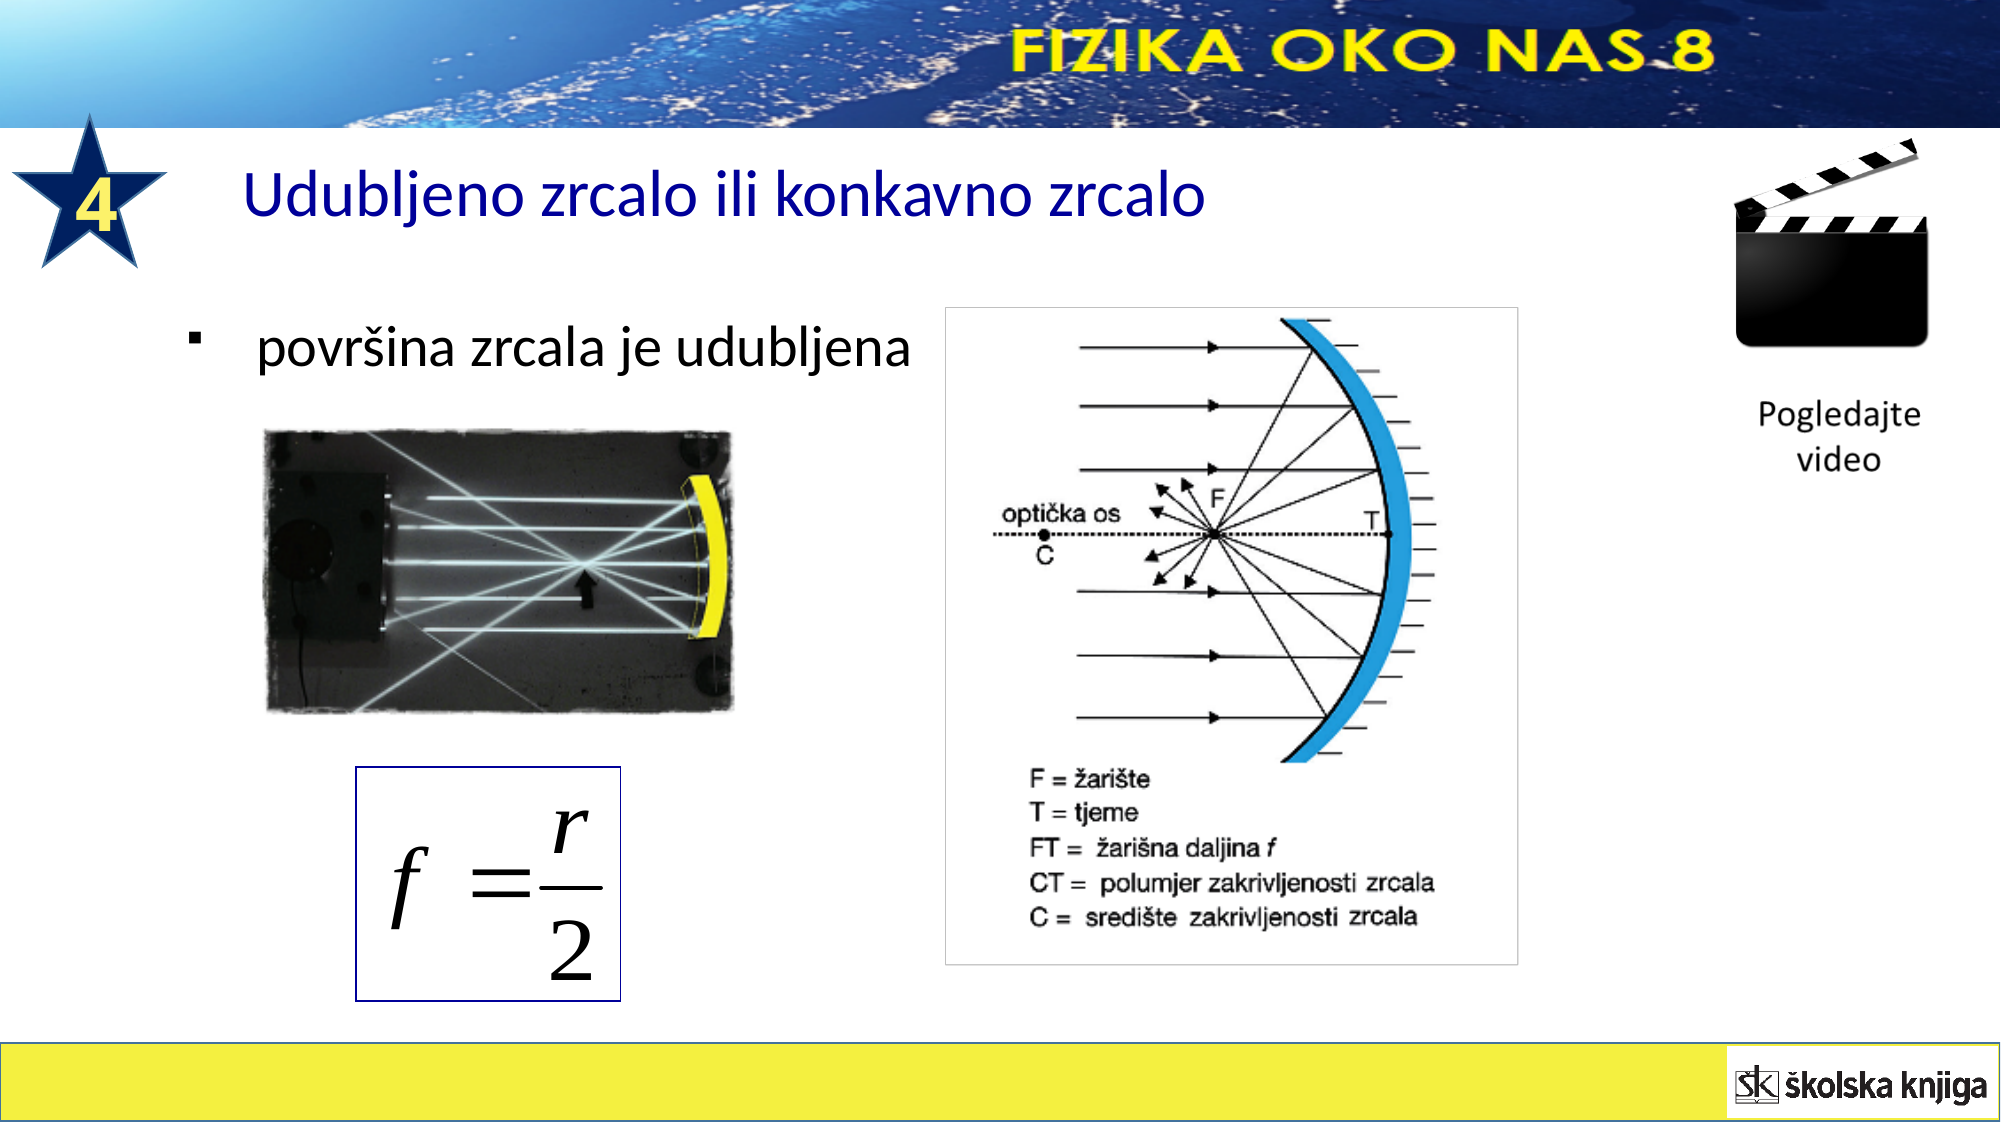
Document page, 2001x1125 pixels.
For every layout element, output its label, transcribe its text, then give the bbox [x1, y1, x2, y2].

picture [1727, 1046, 1998, 1118]
picture [0, 0, 2000, 128]
text_box 4 [11, 112, 168, 269]
picture [1726, 377, 1953, 505]
text_box Udubljeno zrcalo ili konkavno zrcalo [228, 142, 1485, 238]
text_box površina zrcala je udubljena [170, 265, 928, 386]
picture [1732, 138, 1930, 349]
picture [261, 426, 737, 717]
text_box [356, 767, 620, 1001]
picture [944, 306, 1520, 967]
